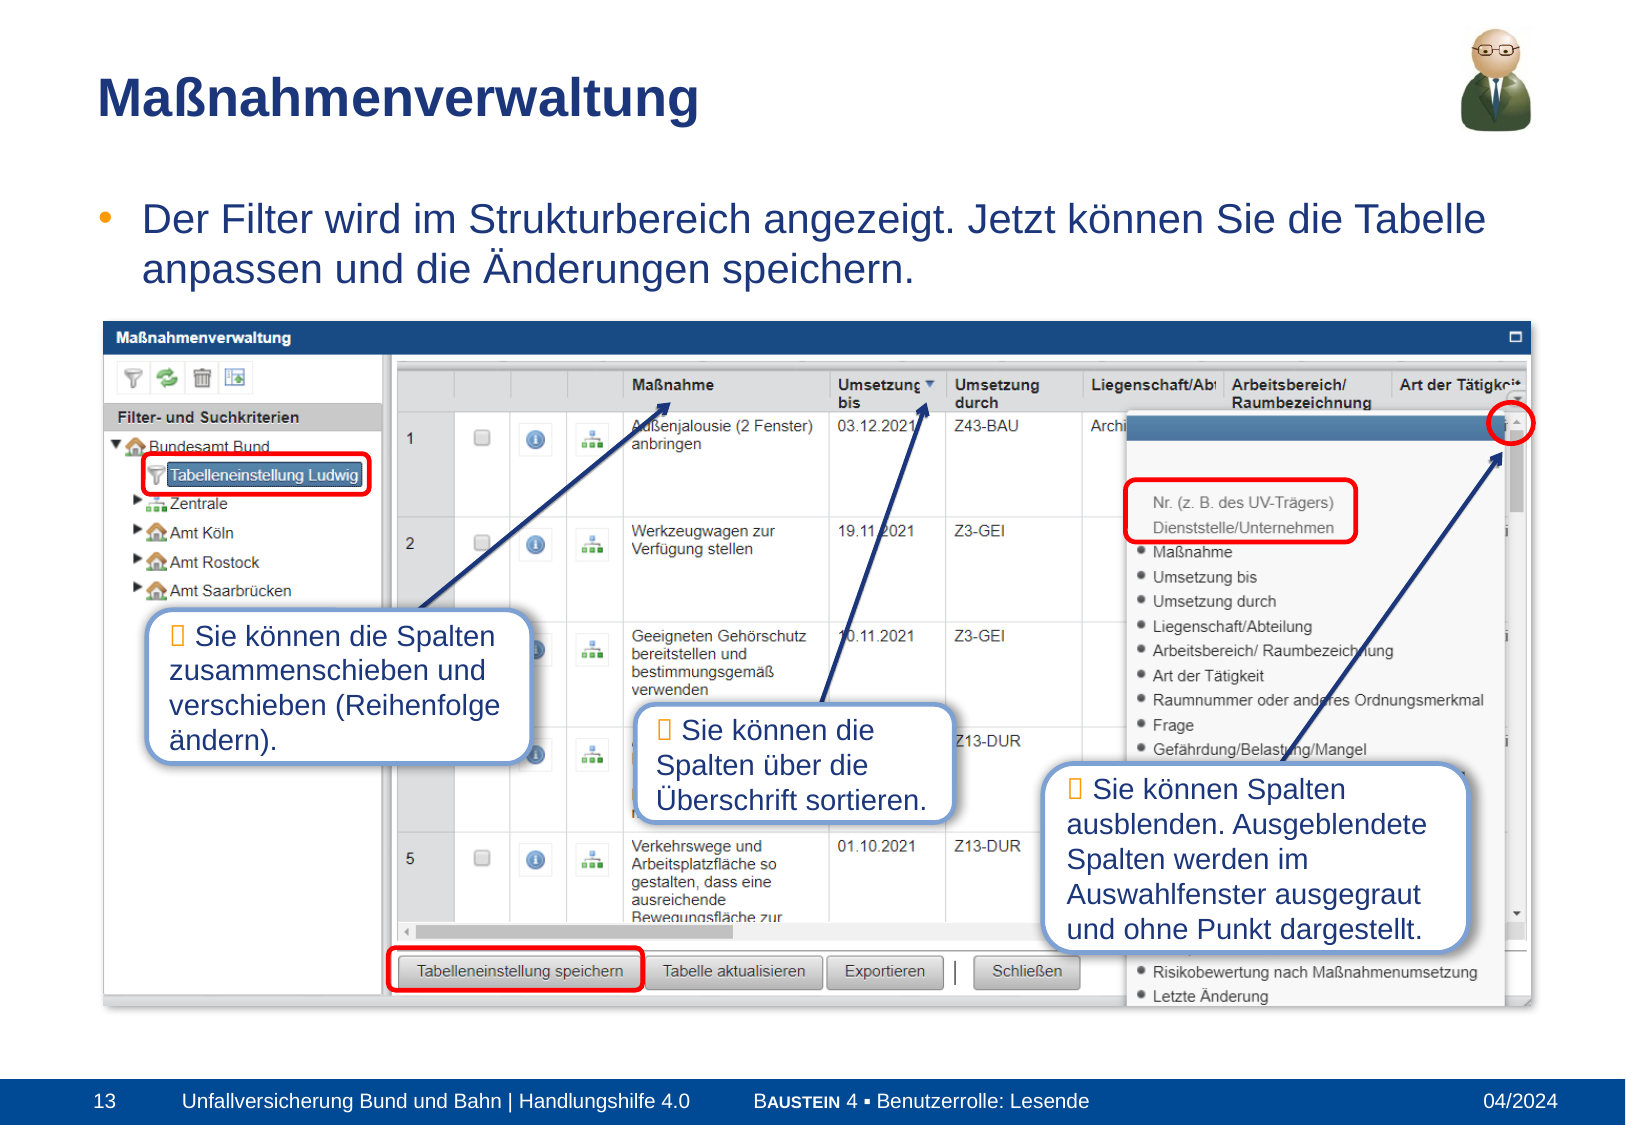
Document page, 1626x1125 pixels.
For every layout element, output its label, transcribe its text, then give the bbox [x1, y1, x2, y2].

picture [0, 1079, 1626, 1125]
title Maßnahmenverwaltung [82, 54, 1313, 138]
list Der Filter wird im Strukturbereich angezeigt. Jetzt können Sie die Tabelle anpassen und die Änderungen speichern. [83, 184, 1548, 398]
picture [1457, 27, 1534, 132]
picture [103, 321, 1531, 1006]
